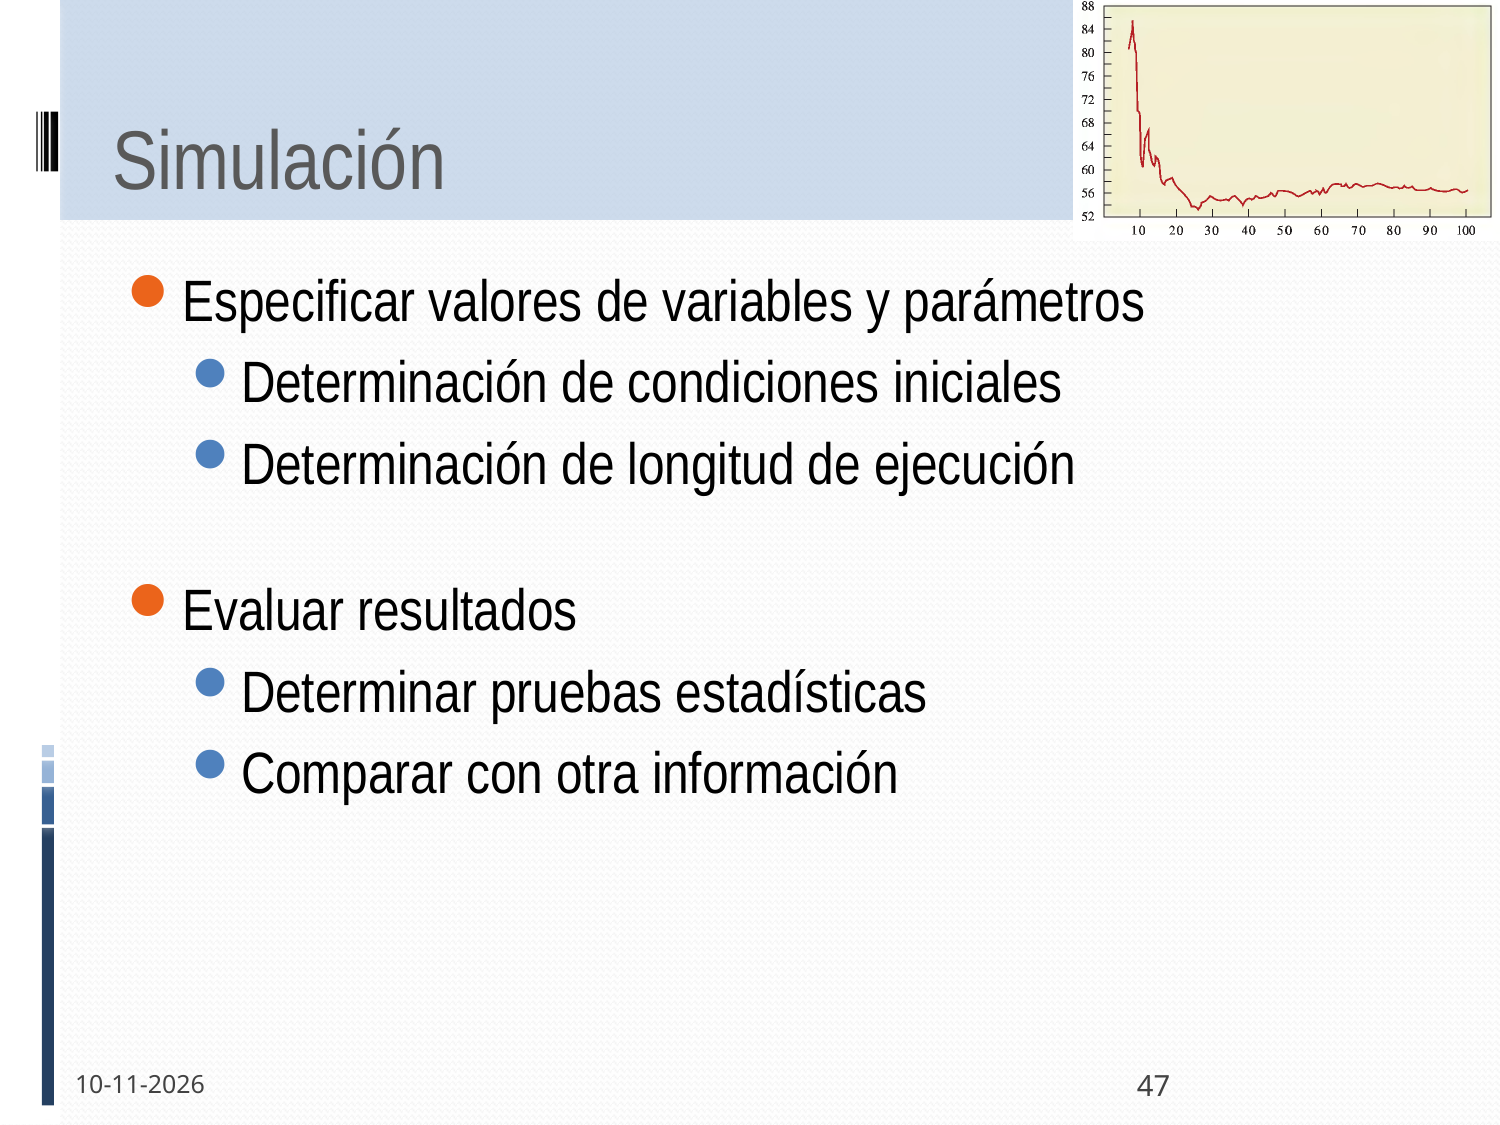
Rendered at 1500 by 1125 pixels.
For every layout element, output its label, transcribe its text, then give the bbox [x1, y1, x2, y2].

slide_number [75, 1042, 243, 1103]
list Especificar valores de variables y parámetros Determinación de condiciones iniciales Determinación de longitud de ejecución Evaluar resultados Determinar pruebas estadísticas Comparar con otra información [111, 255, 1436, 1038]
title Simulación [111, 18, 1067, 207]
slide_number 47 [1045, 1046, 1171, 1107]
picture [1073, 0, 1500, 241]
